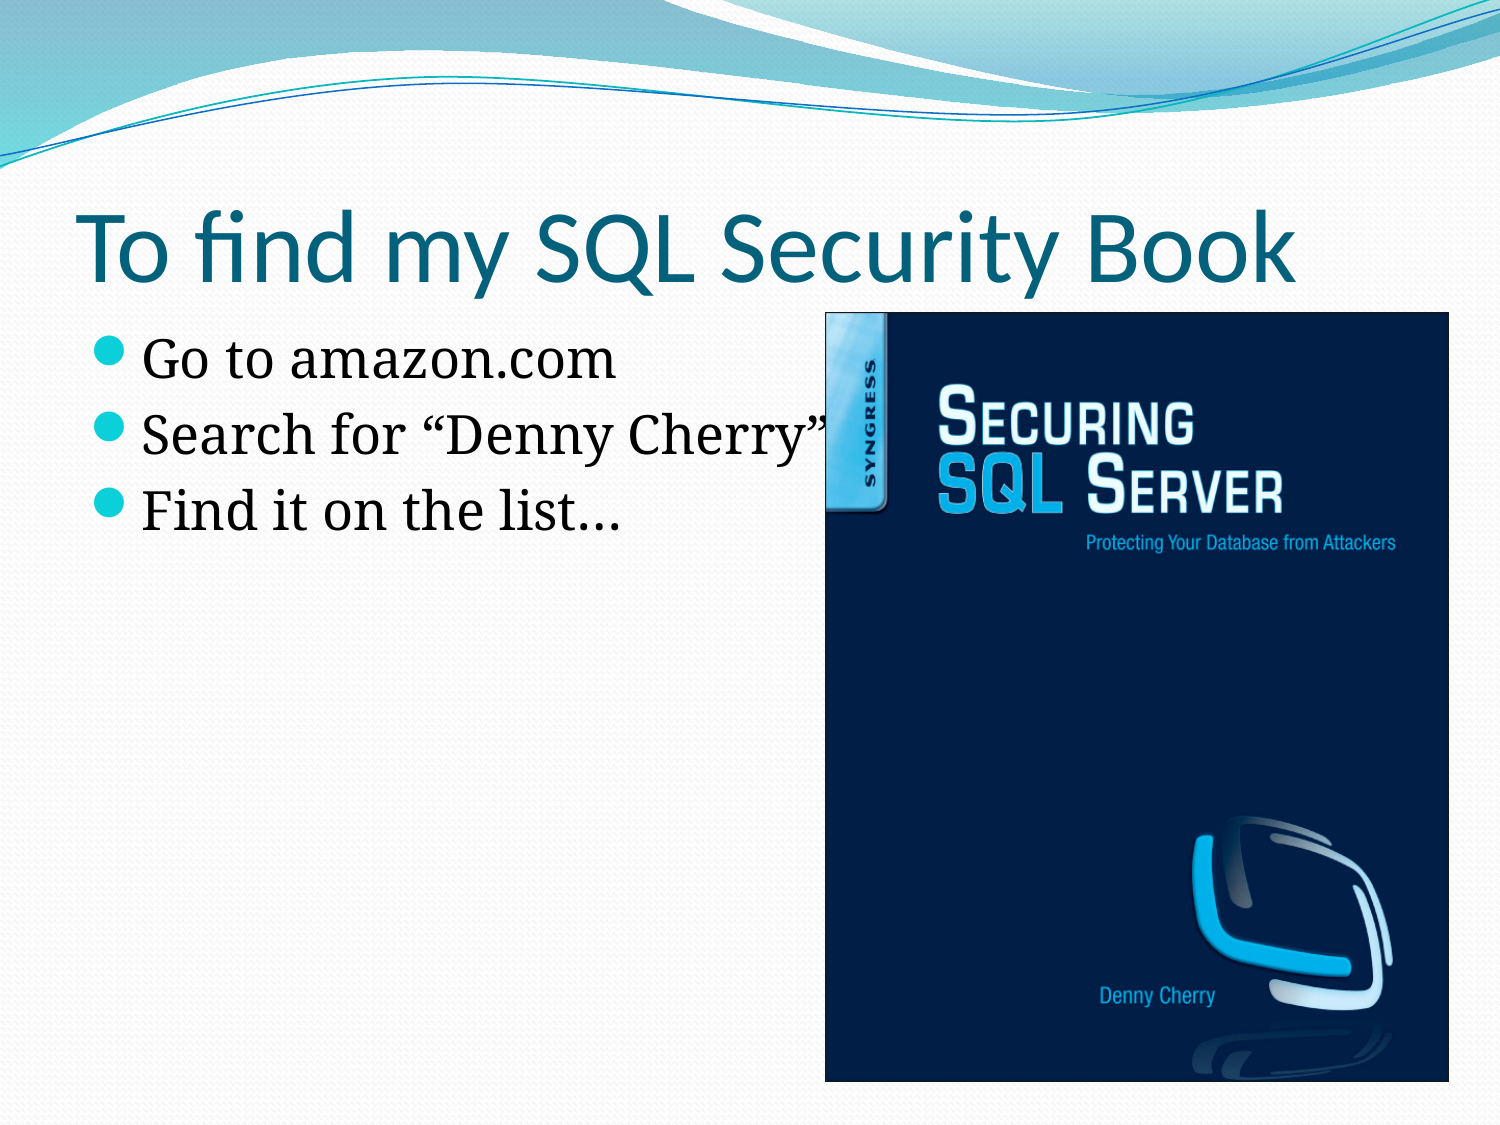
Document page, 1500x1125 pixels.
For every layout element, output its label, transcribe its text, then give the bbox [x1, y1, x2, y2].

title To find my SQL Security Book [75, 115, 1425, 303]
list Go to amazon.com Search for “Denny Cherry” Find it on the list… [75, 317, 819, 1038]
picture [824, 312, 1449, 1082]
